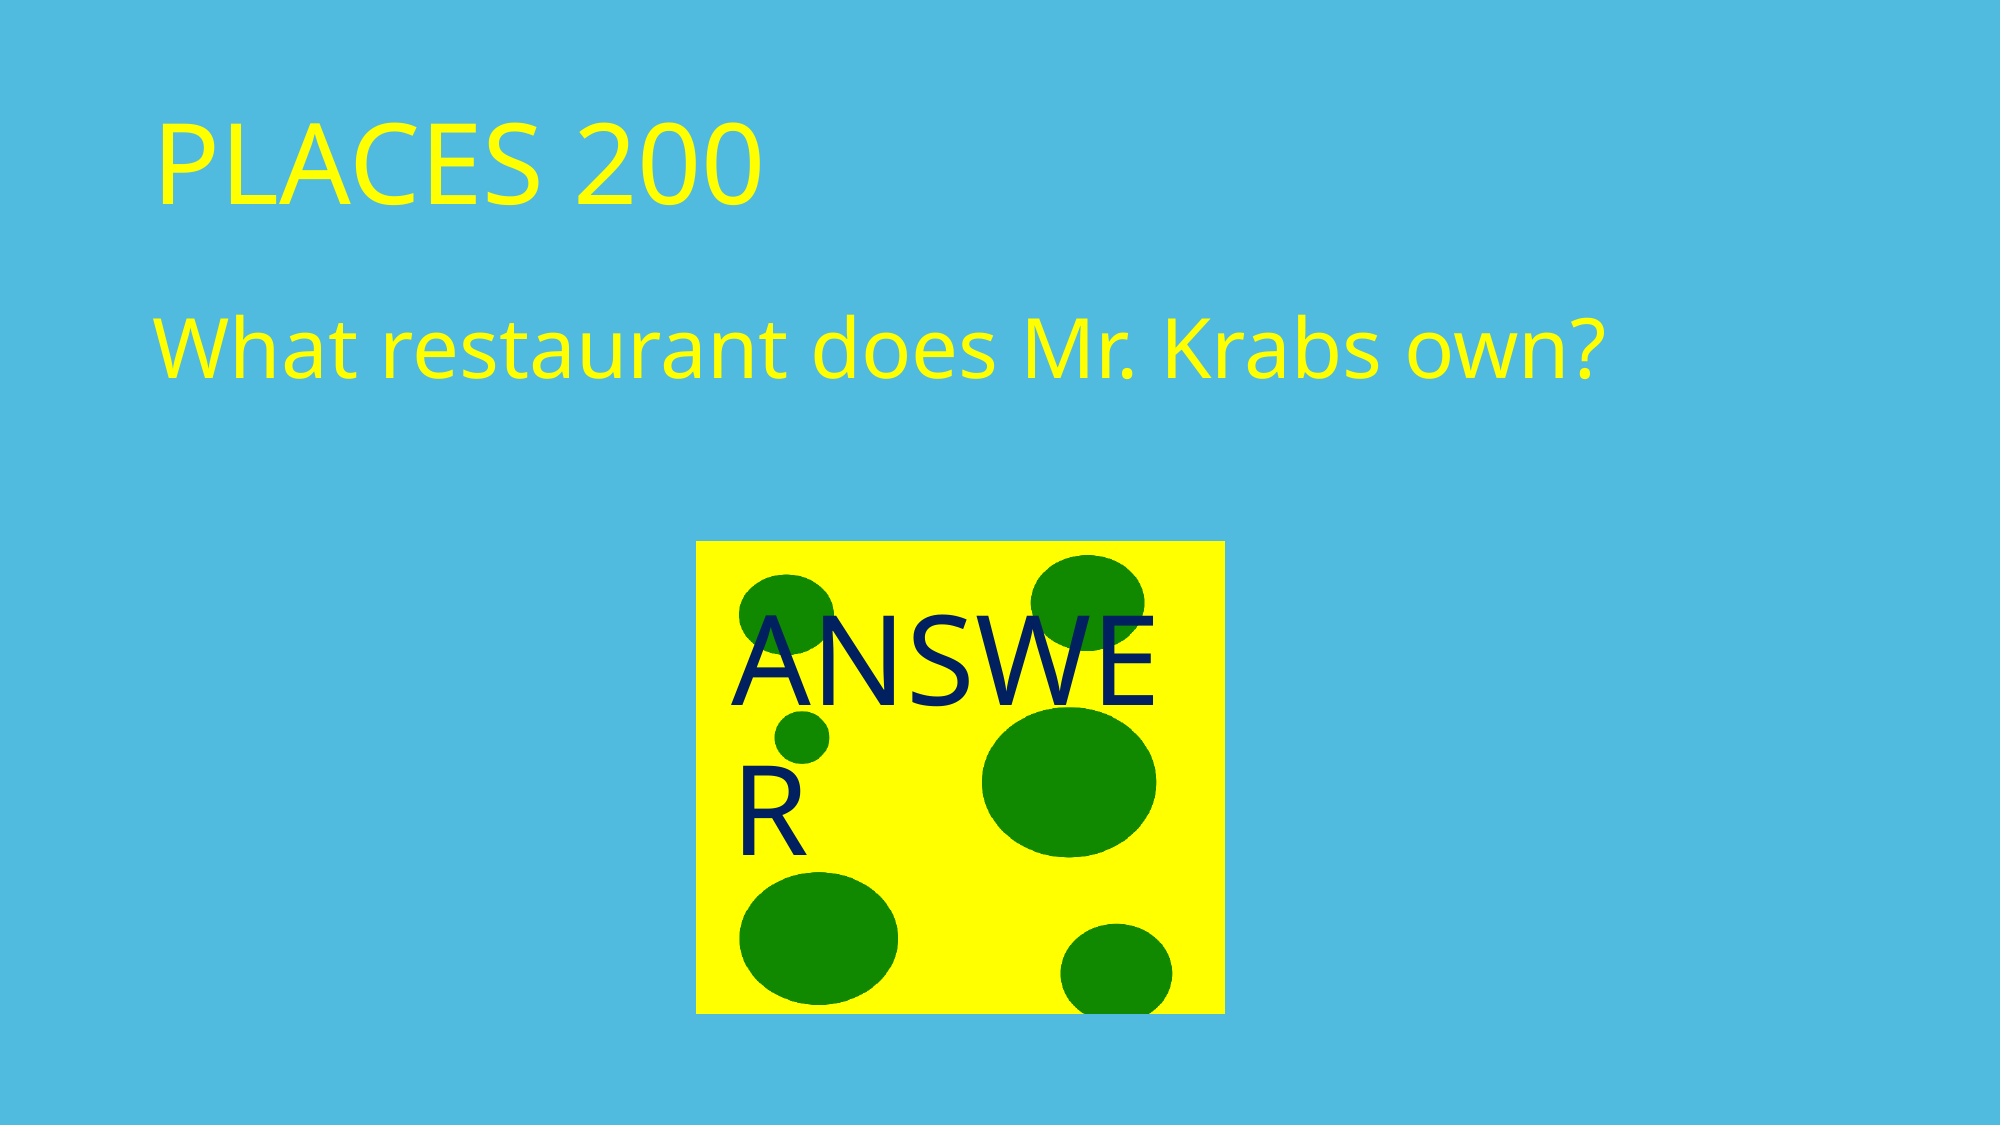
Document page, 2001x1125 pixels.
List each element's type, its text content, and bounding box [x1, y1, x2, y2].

title PLACES 200 [137, 59, 1863, 278]
picture [696, 541, 1225, 1014]
list What restaurant does Mr. Krabs own? [137, 299, 1863, 1014]
